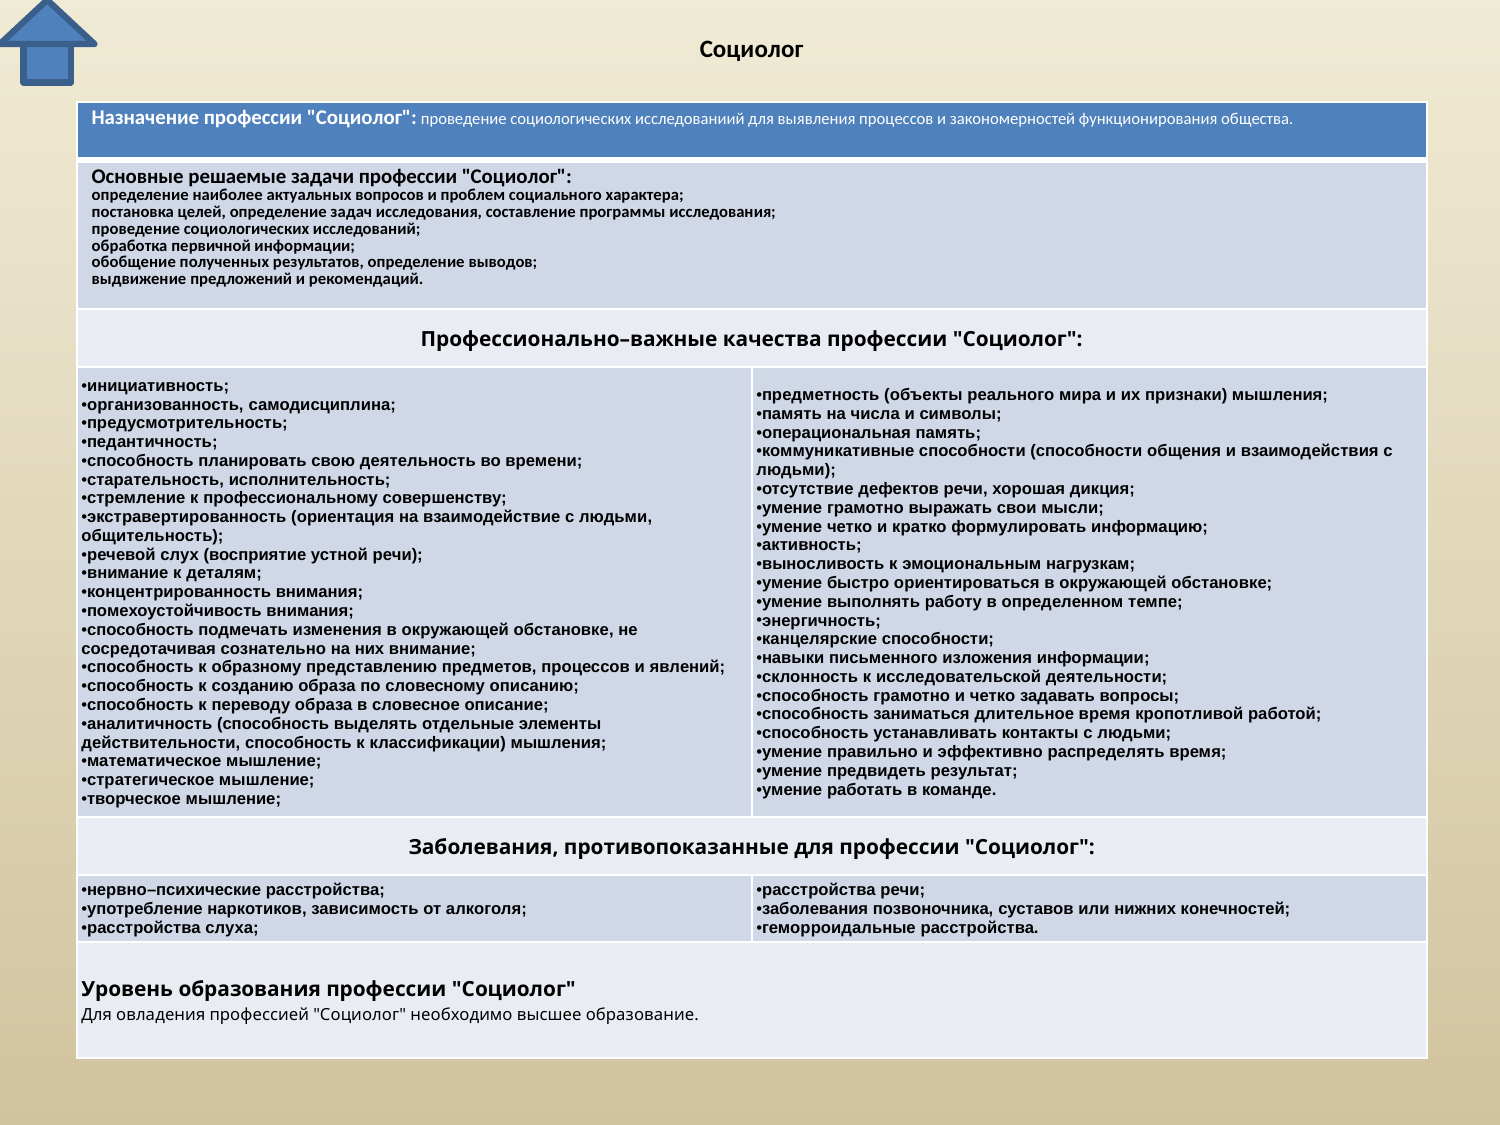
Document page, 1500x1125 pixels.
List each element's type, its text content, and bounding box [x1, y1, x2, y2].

table_cell Уровень образования профессии "Социолог" Для овладения профессией "Социолог" необходимо высшее образование. [78, 943, 1426, 1057]
table_cell инициативность; организованность, самодисциплина; предусмотрительность; педантичность; способность планировать свою деятельность во времени; старательность, исполнительность; стремление к профессиональному совершенству; экстравертированность (ориентация на взаимодействие с людьми, общительность); речевой слух (восприятие устной речи); внимание к деталям; концентрированность внимания; помехоустойчивость внимания; способность подмечать изменения в окружающей обстановке, не сосредотачивая сознательно на них внимание; способность к образному представлению предметов, процессов и явлений; способность к созданию образа по словесному описанию; способность к переводу образа в словесное описание; аналитичность (способность выделять отдельные элементы действительности, способность к классификации) мышления; математическое мышление; стратегическое мышление; творческое мышление; [78, 368, 751, 816]
table_header Назначение профессии "Социолог": проведение социологических исследованиий для выявления процессов и закономерностей функционирования общества. [78, 103, 1426, 157]
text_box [1, 1, 93, 81]
title Социолог [76, 0, 1427, 96]
table_cell Профессионально–важные качества профессии "Социолог": [78, 310, 1426, 366]
table_cell Основные решаемые задачи профессии "Социолог": определение наиболее актуальных вопросов и проблем социального характера; постановка целей, определение задач исследования, составление программы исследования; проведение социологических исследований; обработка первичной информации; обобщение полученных результатов, определение выводов; выдвижение предложений и рекомендаций. [78, 163, 1426, 308]
table_cell предметность (объекты реального мира и их признаки) мышления; память на числа и символы; операциональная память; коммуникативные способности (способности общения и взаимодействия с людьми); отсутствие дефектов речи, хорошая дикция; умение грамотно выражать свои мысли; умение четко и кратко формулировать информацию; активность; выносливость к эмоциональным нагрузкам; умение быстро ориентироваться в окружающей обстановке; умение выполнять работу в определенном темпе; энергичность; канцелярские способности; навыки письменного изложения информации; склонность к исследовательской деятельности; способность грамотно и четко задавать вопросы; способность заниматься длительное время кропотливой работой; способность устанавливать контакты с людьми; умение правильно и эффективно распределять время; умение предвидеть результат; умение работать в команде. [753, 368, 1426, 816]
table_cell расстройства речи; заболевания позвоночника, суставов или нижних конечностей; геморроидальные расстройства. [753, 876, 1426, 941]
table_cell нервно–психические расстройства; употребление наркотиков, зависимость от алкоголя; расстройства слуха; [78, 876, 751, 941]
table_cell Заболевания, противопоказанные для профессии "Социолог": [78, 818, 1426, 874]
